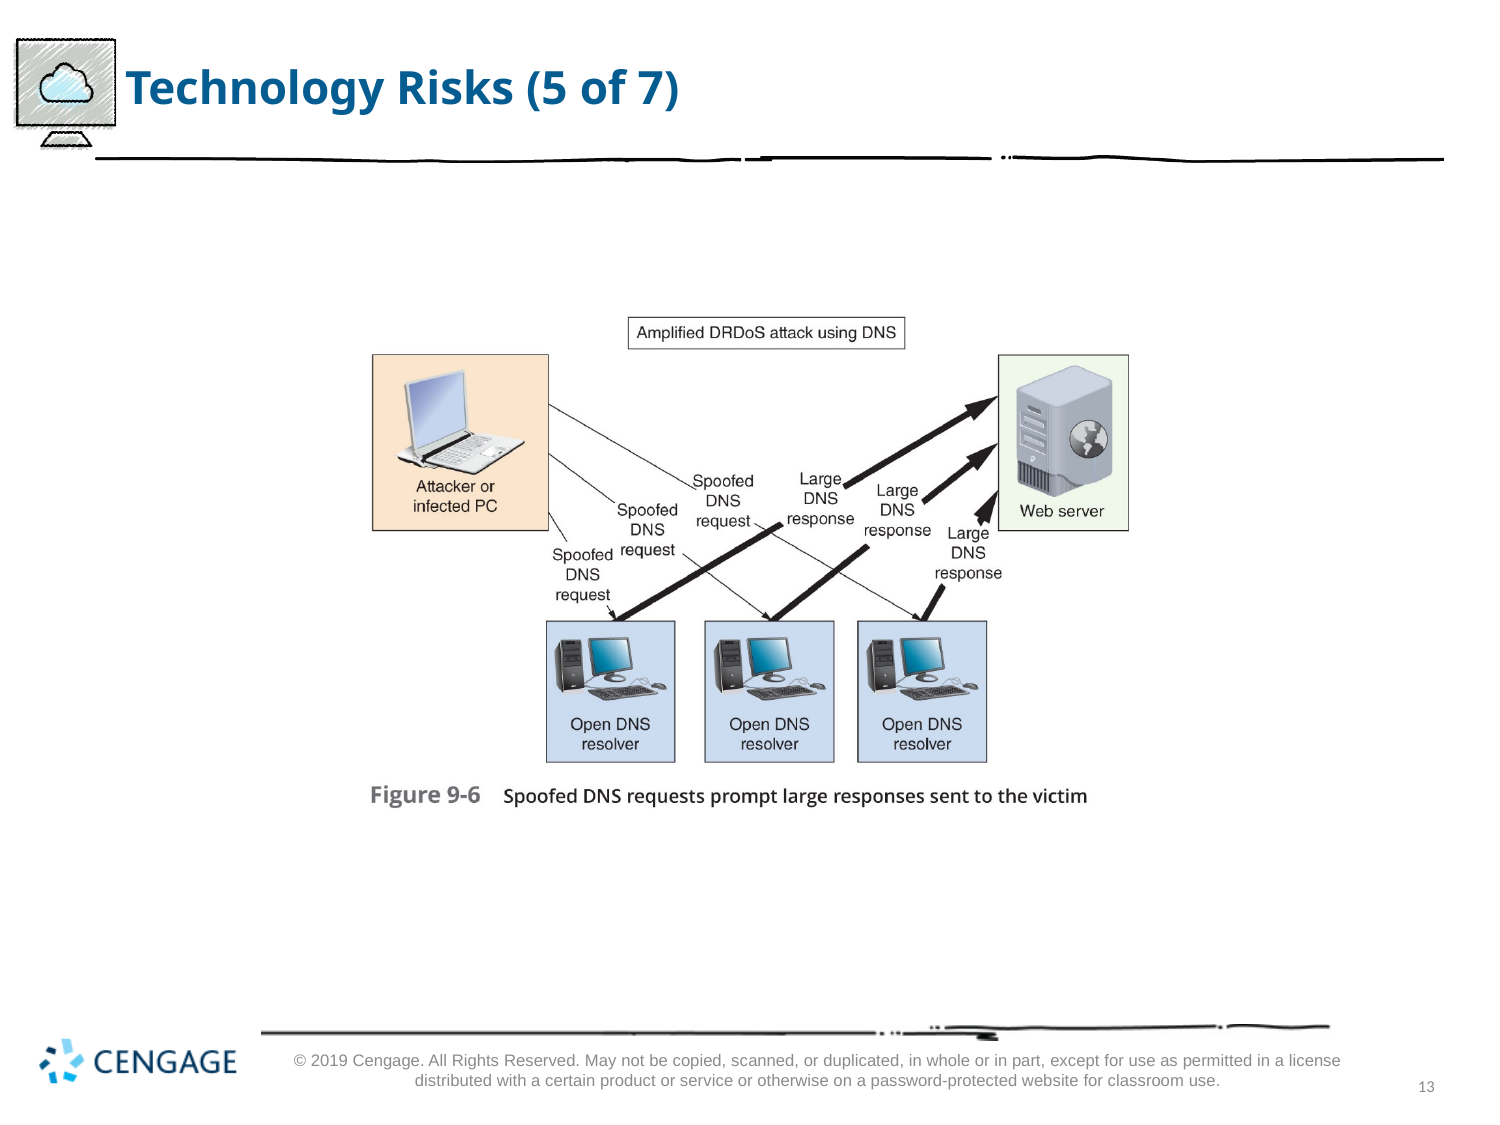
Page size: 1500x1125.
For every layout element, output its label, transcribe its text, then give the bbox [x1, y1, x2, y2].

footer © 2019 Cengage. All Rights Reserved. May not be copied, scanned, or duplicated, in whole or in part, except for use as permitted in a license distributed with a certain product or service or otherwise on a password-protected website for classroom use. [262, 1050, 1375, 1091]
picture [95, 155, 1444, 163]
title Technology Risks (5 of 7) [125, 66, 1442, 116]
picture [19, 1025, 249, 1096]
picture [13, 36, 117, 151]
picture [261, 1024, 1331, 1041]
picture [369, 314, 1131, 811]
